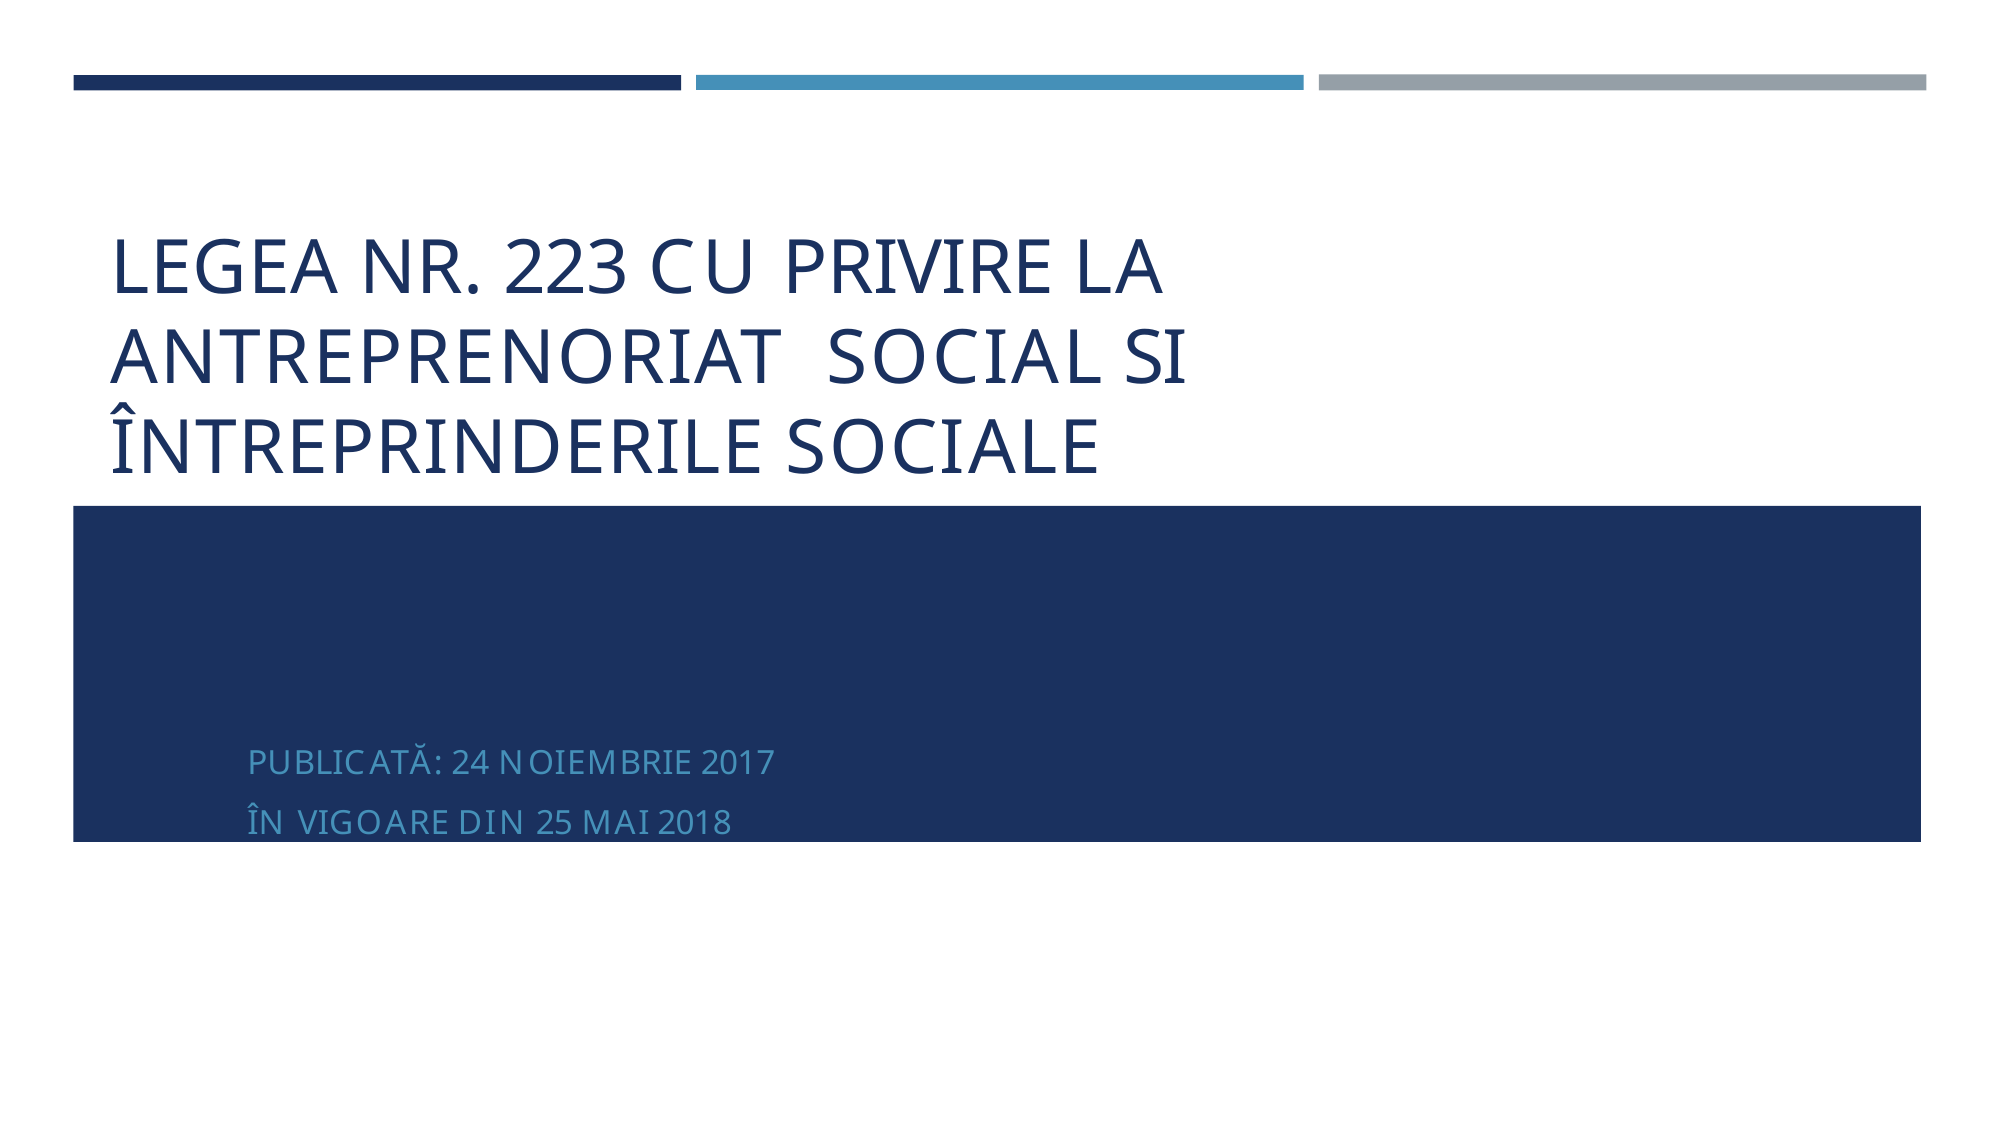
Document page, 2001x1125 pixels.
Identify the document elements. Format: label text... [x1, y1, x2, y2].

title LEGEA NR. 223 CU PRIVIRE LA ANTREPRENORIAT SOCIAL SI ÎNTREPRINDERILE SOCIALE [108, 216, 1746, 489]
text_box PUBLICATĂ: 24 NOIEMBRIE 2017 ÎN VIGOARE DIN 25 MAI 2018 [73, 505, 1921, 842]
